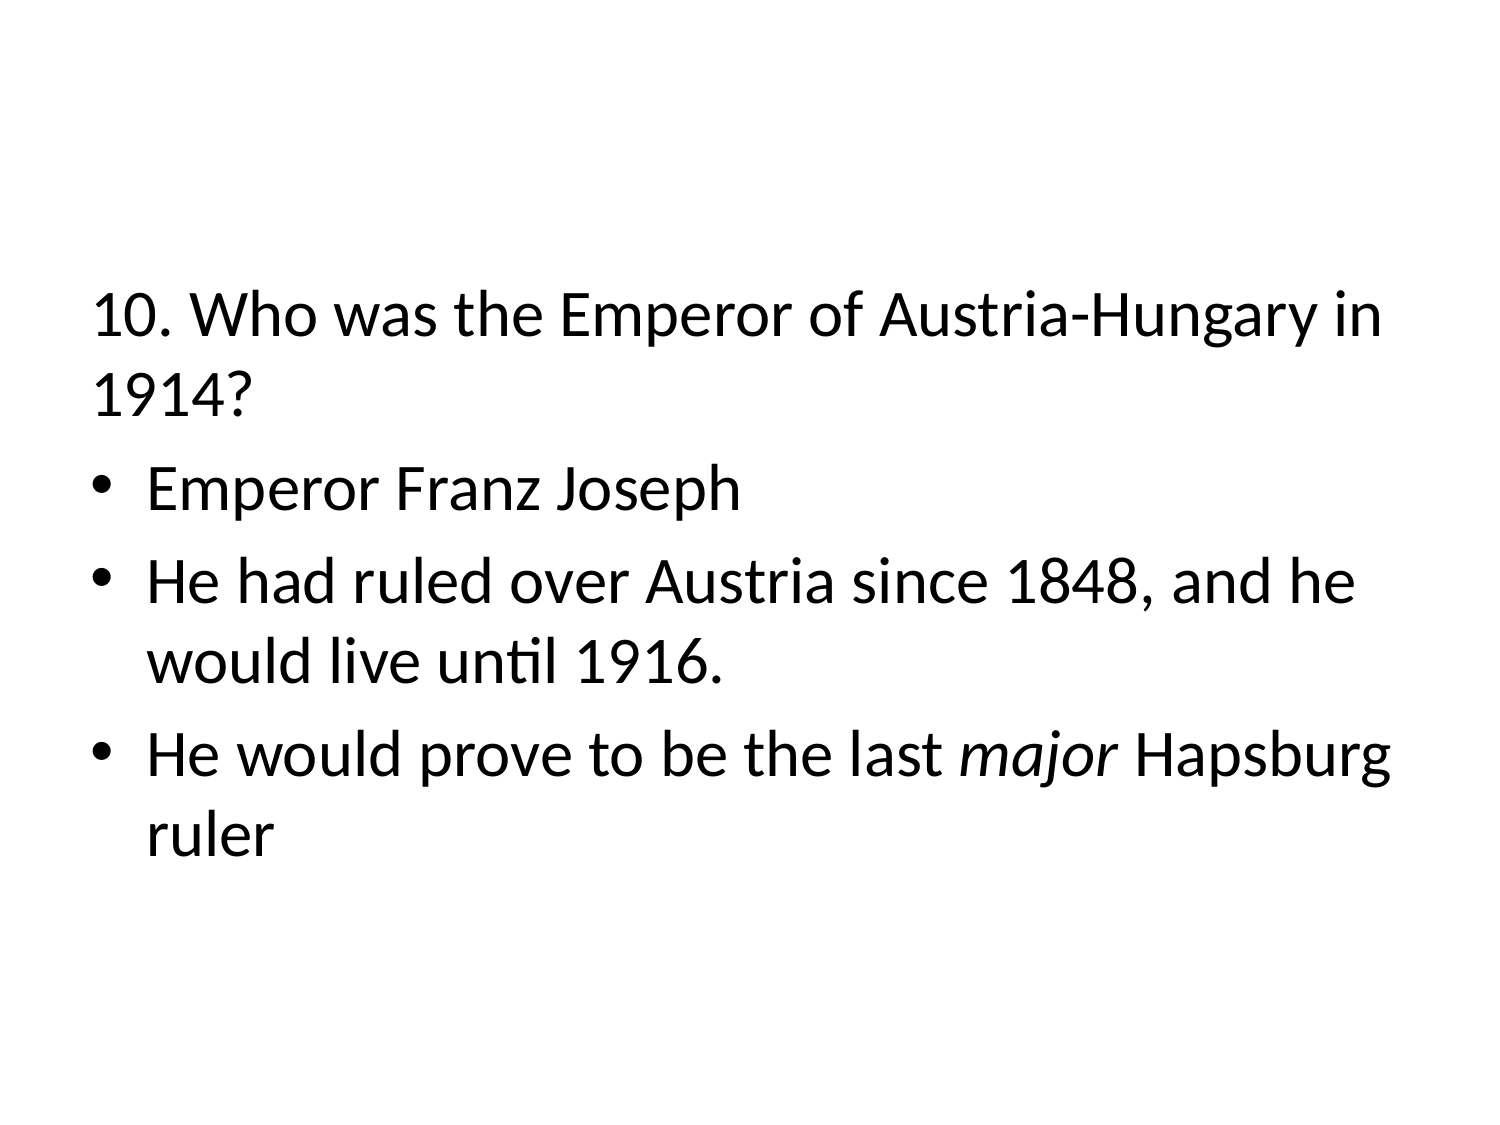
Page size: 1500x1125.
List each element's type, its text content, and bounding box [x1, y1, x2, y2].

list 10. Who was the Emperor of Austria-Hungary in 1914? Emperor Franz Joseph He had ruled over Austria since 1848, and he would live until 1916. He would prove to be the last major Hapsburg ruler [75, 262, 1425, 1005]
